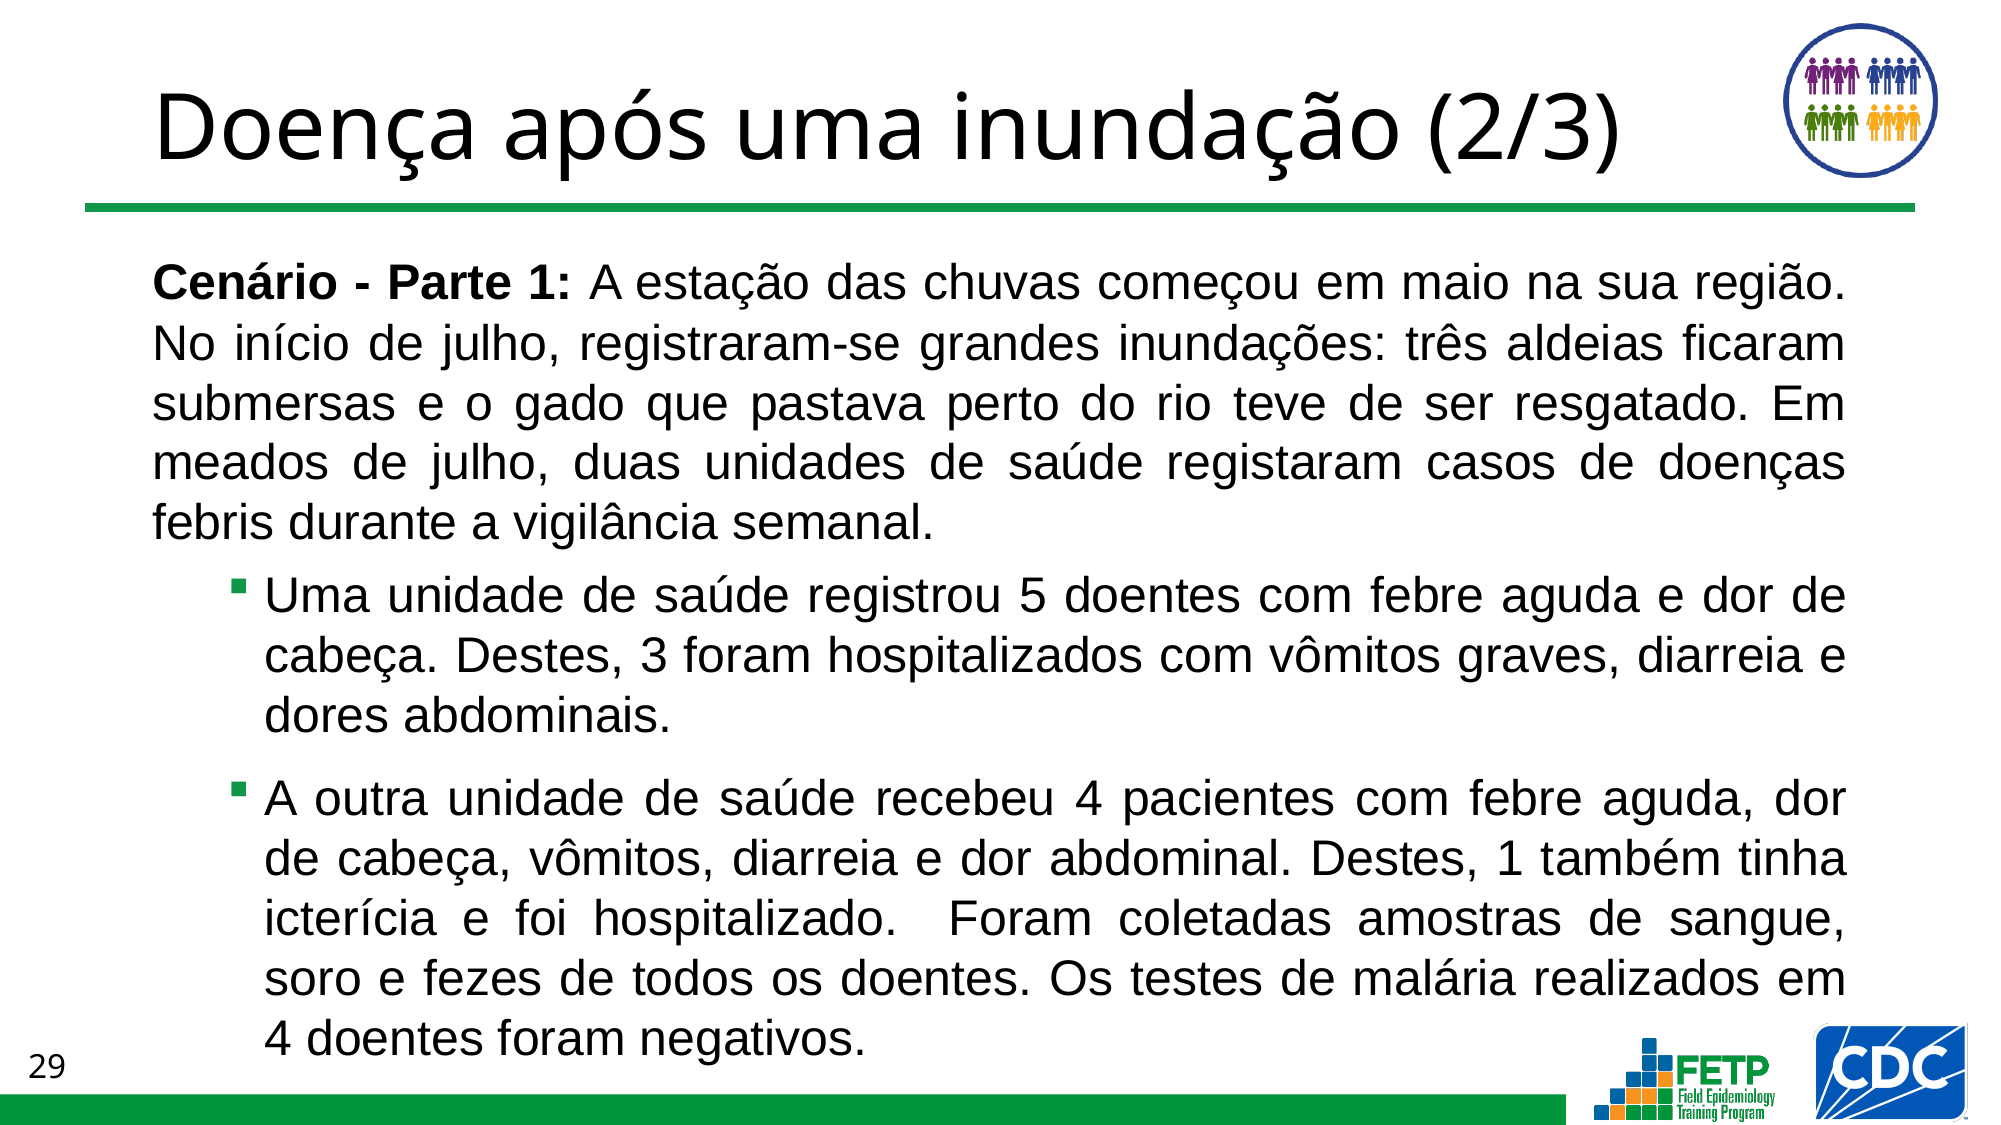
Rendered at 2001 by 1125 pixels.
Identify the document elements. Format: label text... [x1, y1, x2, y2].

picture [1594, 1038, 1775, 1122]
picture [1813, 1023, 1968, 1122]
picture [1783, 23, 1938, 178]
list Cenário - Parte 1: A estação das chuvas começou em maio na sua região. No início de julho, registraram-se grandes inundações: três aldeias ficaram submersas e o gado que pastava perto do rio teve de ser resgatado. Em meados de julho, duas unidades de saúde registaram casos de doenças febris durante a vigilância semanal. Uma unidade de saúde registrou 5 doentes com febre aguda e dor de cabeça. Destes, 3 foram hospitalizados com vômitos graves, diarreia e dores abdominais. A outra unidade de saúde recebeu 4 pacientes com febre aguda, dor de cabeça, vômitos, diarreia e dor abdominal. Destes, 1 também tinha icterícia e foi hospitalizado. Foram coletadas amostras de sangue, soro e fezes de todos os doentes. Os testes de malária realizados em 4 doentes foram negativos. [137, 242, 1863, 1004]
title Doença após uma inundação (2/3) [137, 73, 1738, 205]
